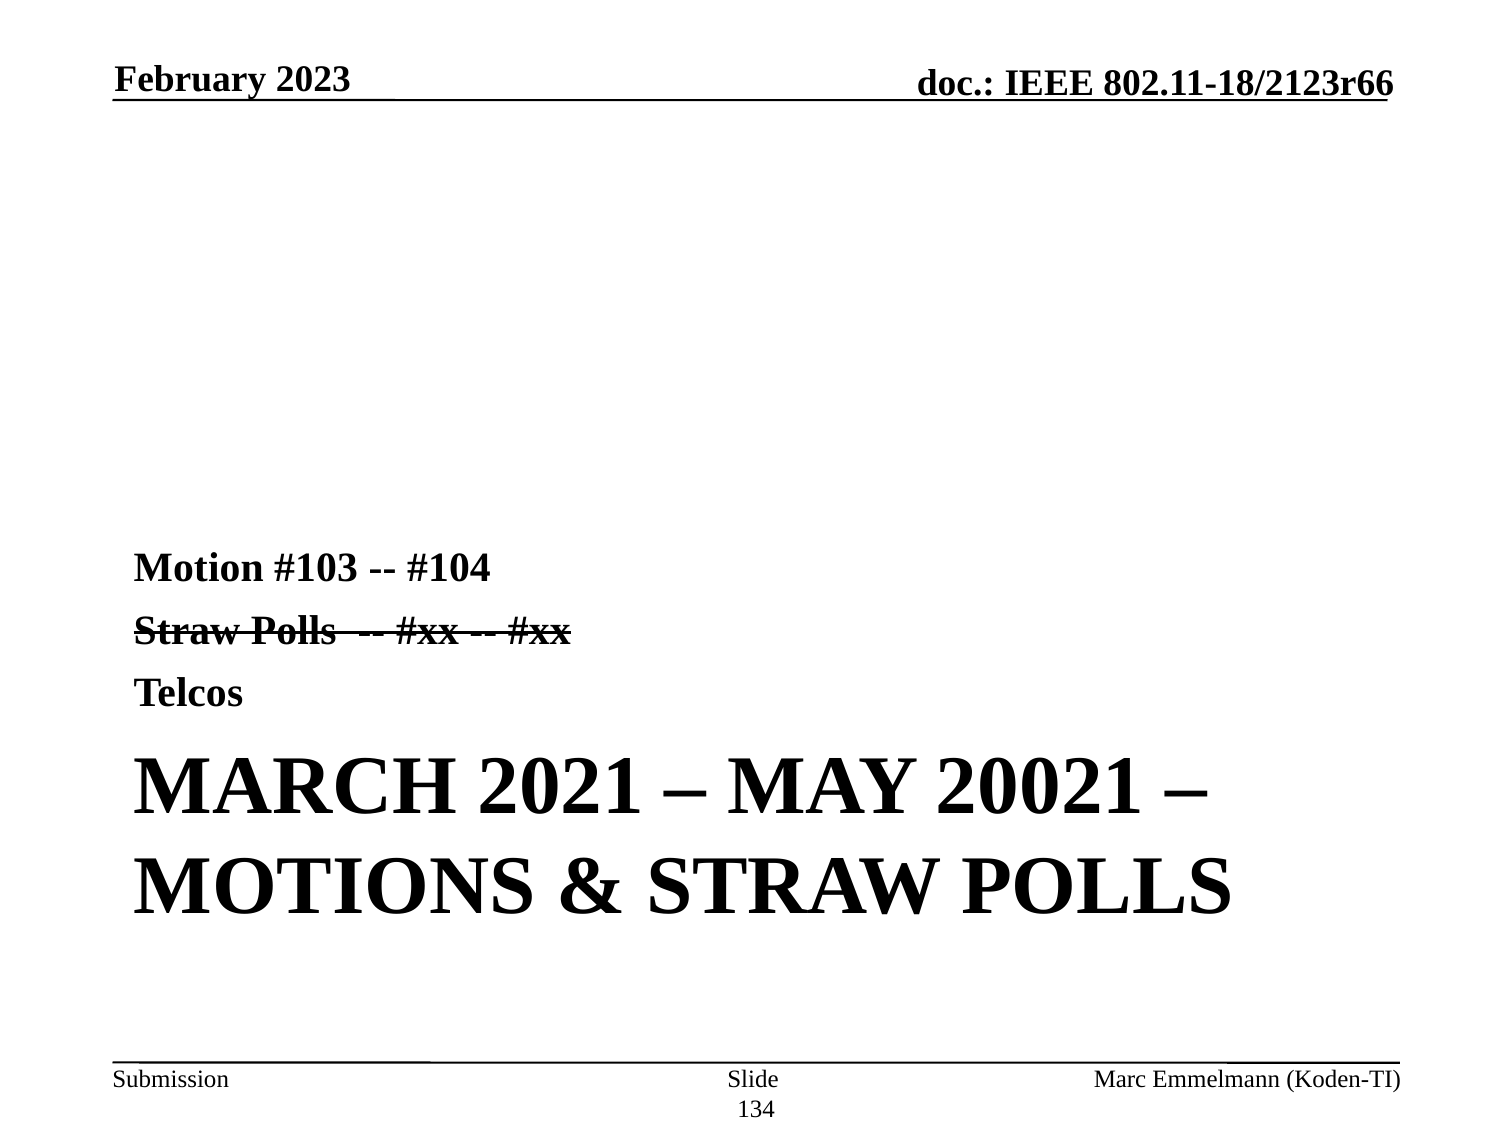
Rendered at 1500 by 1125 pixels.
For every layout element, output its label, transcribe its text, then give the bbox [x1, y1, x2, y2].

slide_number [114, 54, 423, 100]
footer Marc Emmelmann (Koden-TI) [878, 1061, 1402, 1093]
list Motion #103 -- #104 Straw Polls -- #xx -- #xx Telcos [118, 476, 1394, 724]
slide_number Slide 134 [712, 1061, 800, 1123]
title March 2021 – May 20021 – Motions & Straw Polls [118, 724, 1394, 947]
